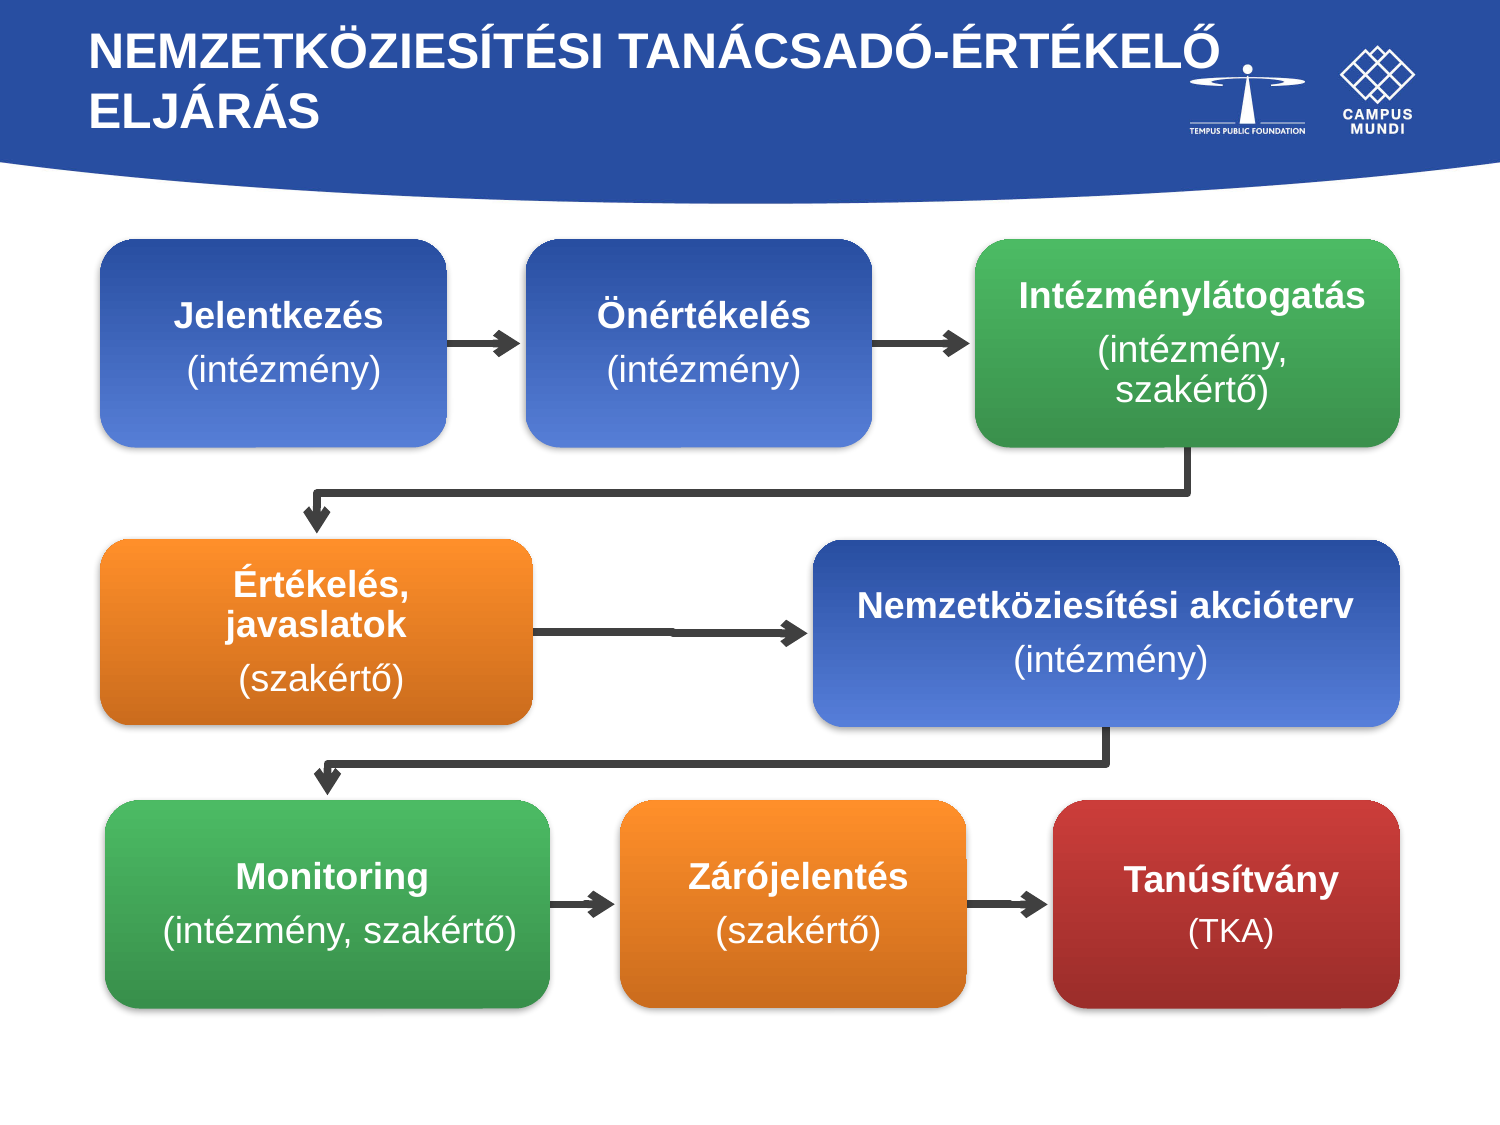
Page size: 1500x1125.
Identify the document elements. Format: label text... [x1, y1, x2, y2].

picture [0, 0, 1500, 1125]
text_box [100, 228, 1400, 1024]
title Nemzetköziesítési tanácsadó-értékelő eljárás [73, 7, 1270, 149]
